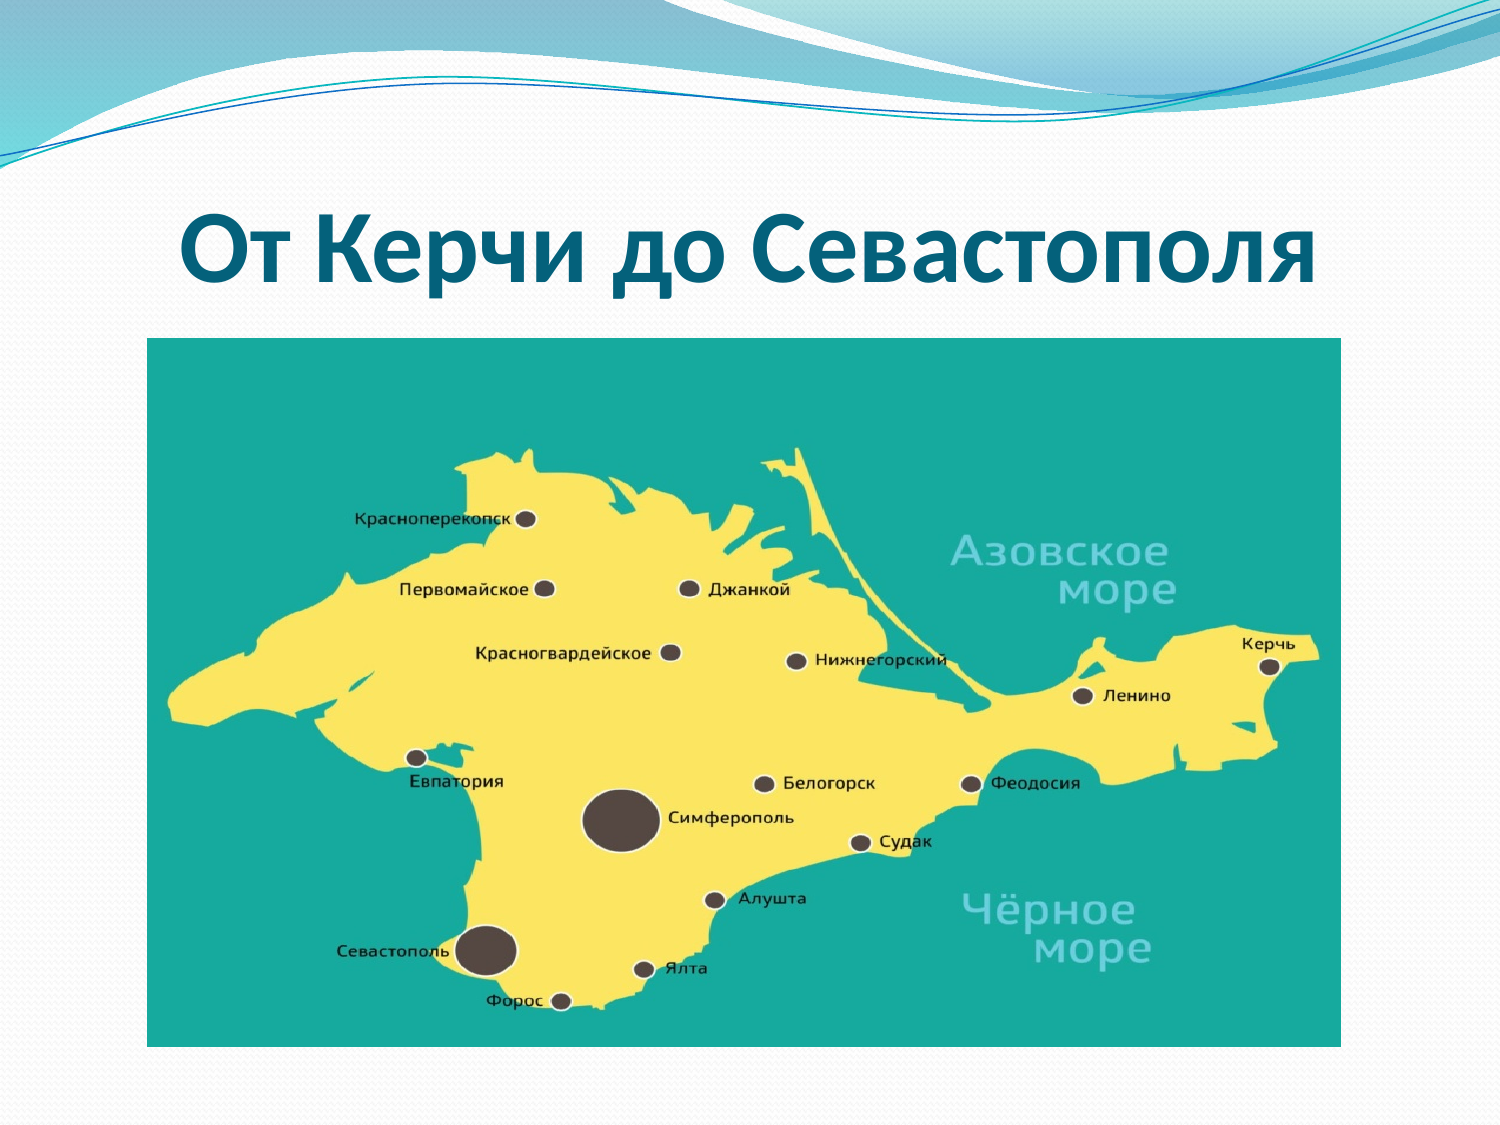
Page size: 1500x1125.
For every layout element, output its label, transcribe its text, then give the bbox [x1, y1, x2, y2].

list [147, 337, 1341, 1048]
title От Керчи до Севастополя [75, 115, 1425, 303]
